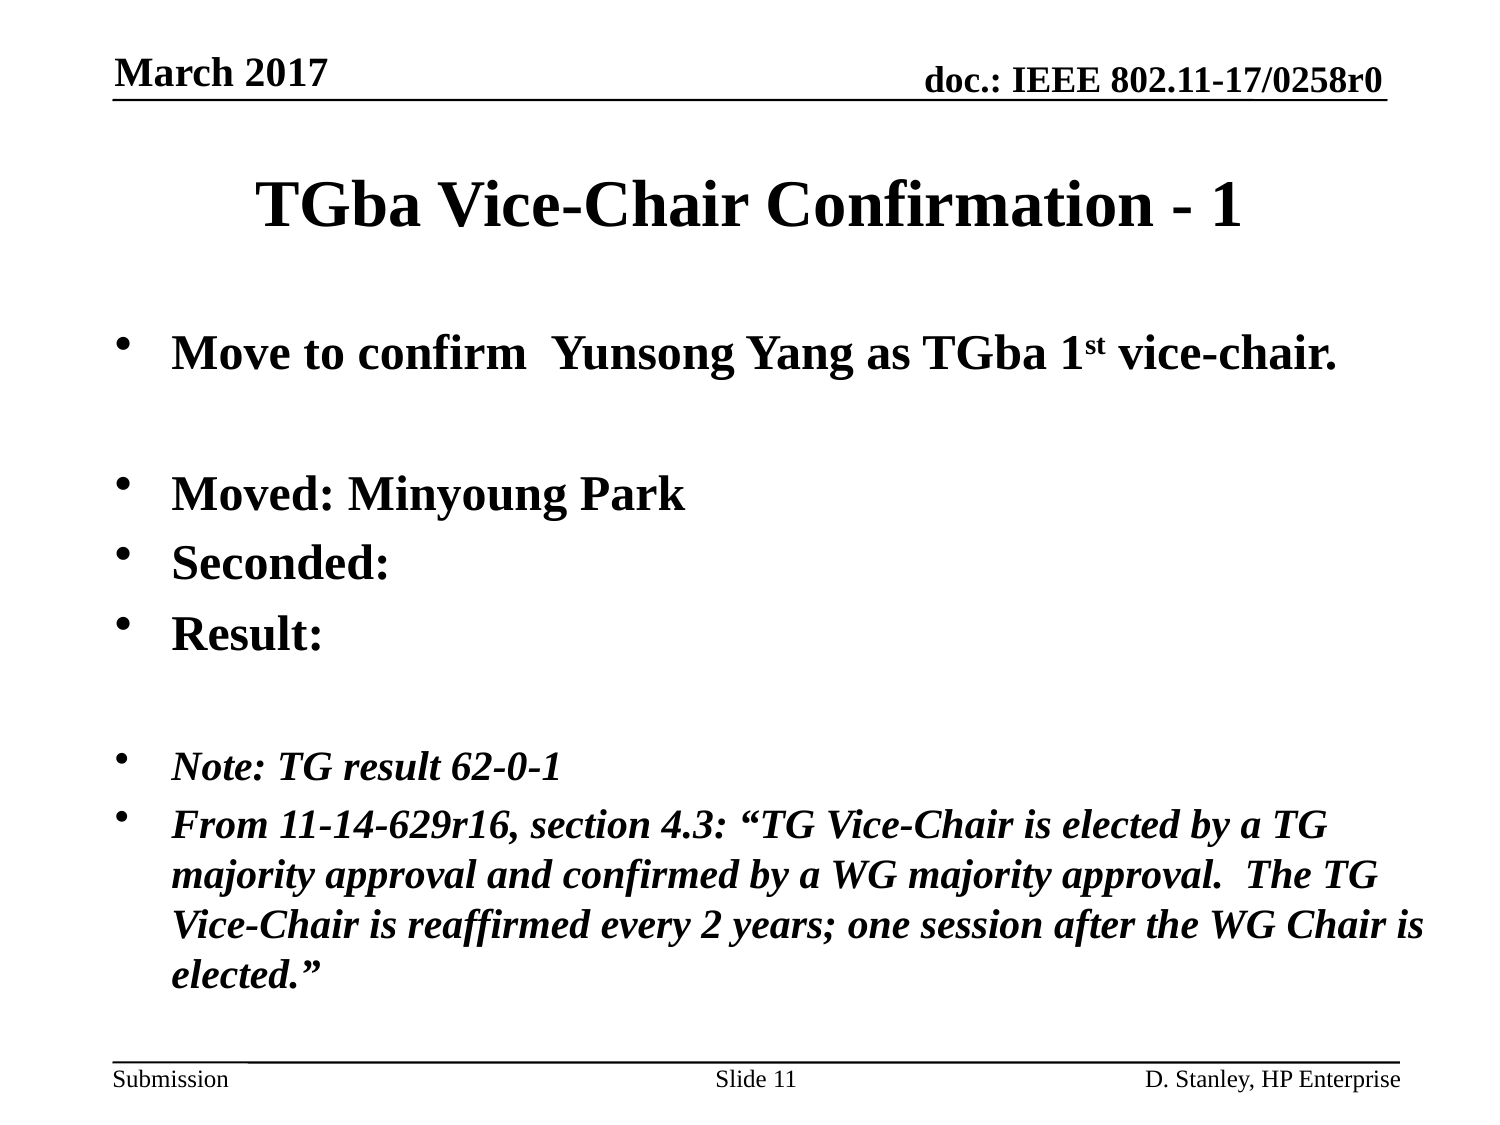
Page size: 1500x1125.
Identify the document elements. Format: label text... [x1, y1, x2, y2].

list Move to confirm Yunsong Yang as TGba 1st vice-chair. Moved: Minyoung Park Seconded: Result: Note: TG result 62-0-1 From 11-14-629r16, section 4.3: “TG Vice-Chair is elected by a TG majority approval and confirmed by a WG majority approval. The TG Vice-Chair is reaffirmed every 2 years; one session after the WG Chair is elected.” [99, 312, 1463, 1050]
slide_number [114, 49, 423, 95]
title TGba Vice-Chair Confirmation - 1 [112, 112, 1388, 288]
footer D. Stanley, HP Enterprise [878, 1061, 1402, 1093]
slide_number Slide 11 [712, 1061, 800, 1093]
